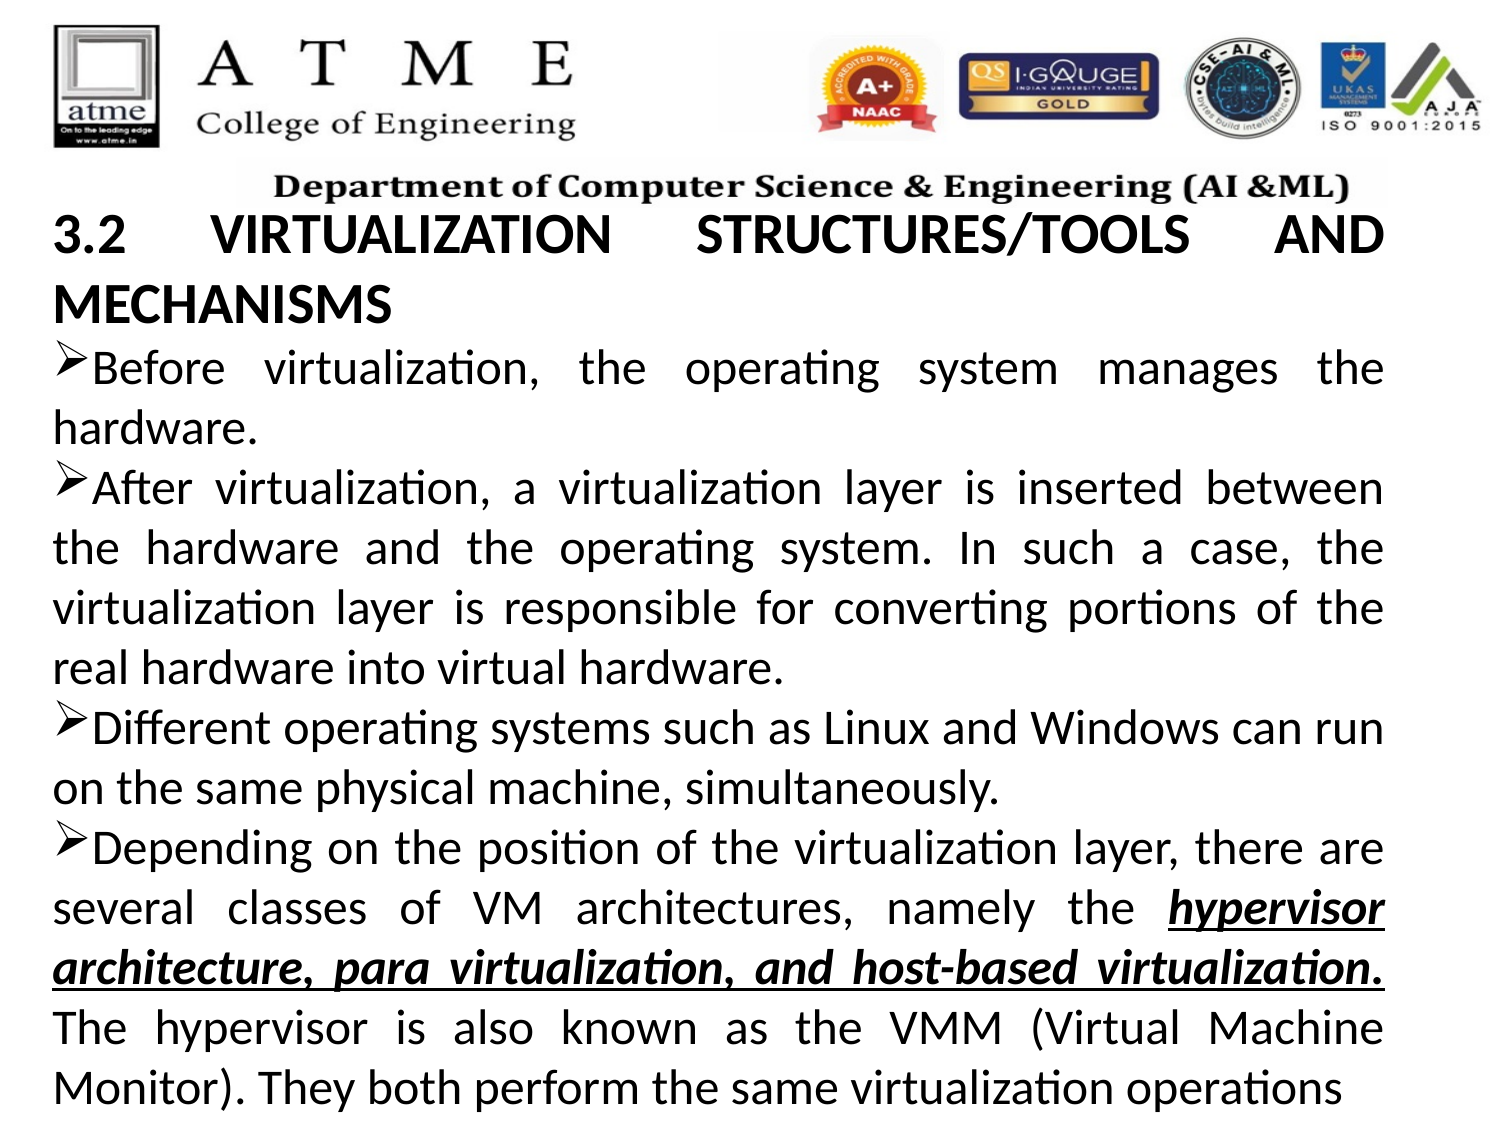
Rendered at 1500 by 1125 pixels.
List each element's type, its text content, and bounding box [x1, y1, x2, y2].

picture [24, 0, 1500, 226]
text_box 3.2 VIRTUALIZATION STRUCTURES/TOOLS AND MECHANISMS Before virtualization, the operating system manages the hardware. After virtualization, a virtualization layer is inserted between the hardware and the operating system. In such a case, the virtualization layer is responsible for converting portions of the real hardware into virtual hardware. Different operating systems such as Linux and Windows can run on the same physical machine, simultaneously. Depending on the position of the virtualization layer, there are several classes of VM architectures, namely the hypervisor architecture, para virtualization, and host-based virtualization. The hypervisor is also known as the VMM (Virtual Machine Monitor). They both perform the same virtualization operations [37, 234, 1400, 1123]
